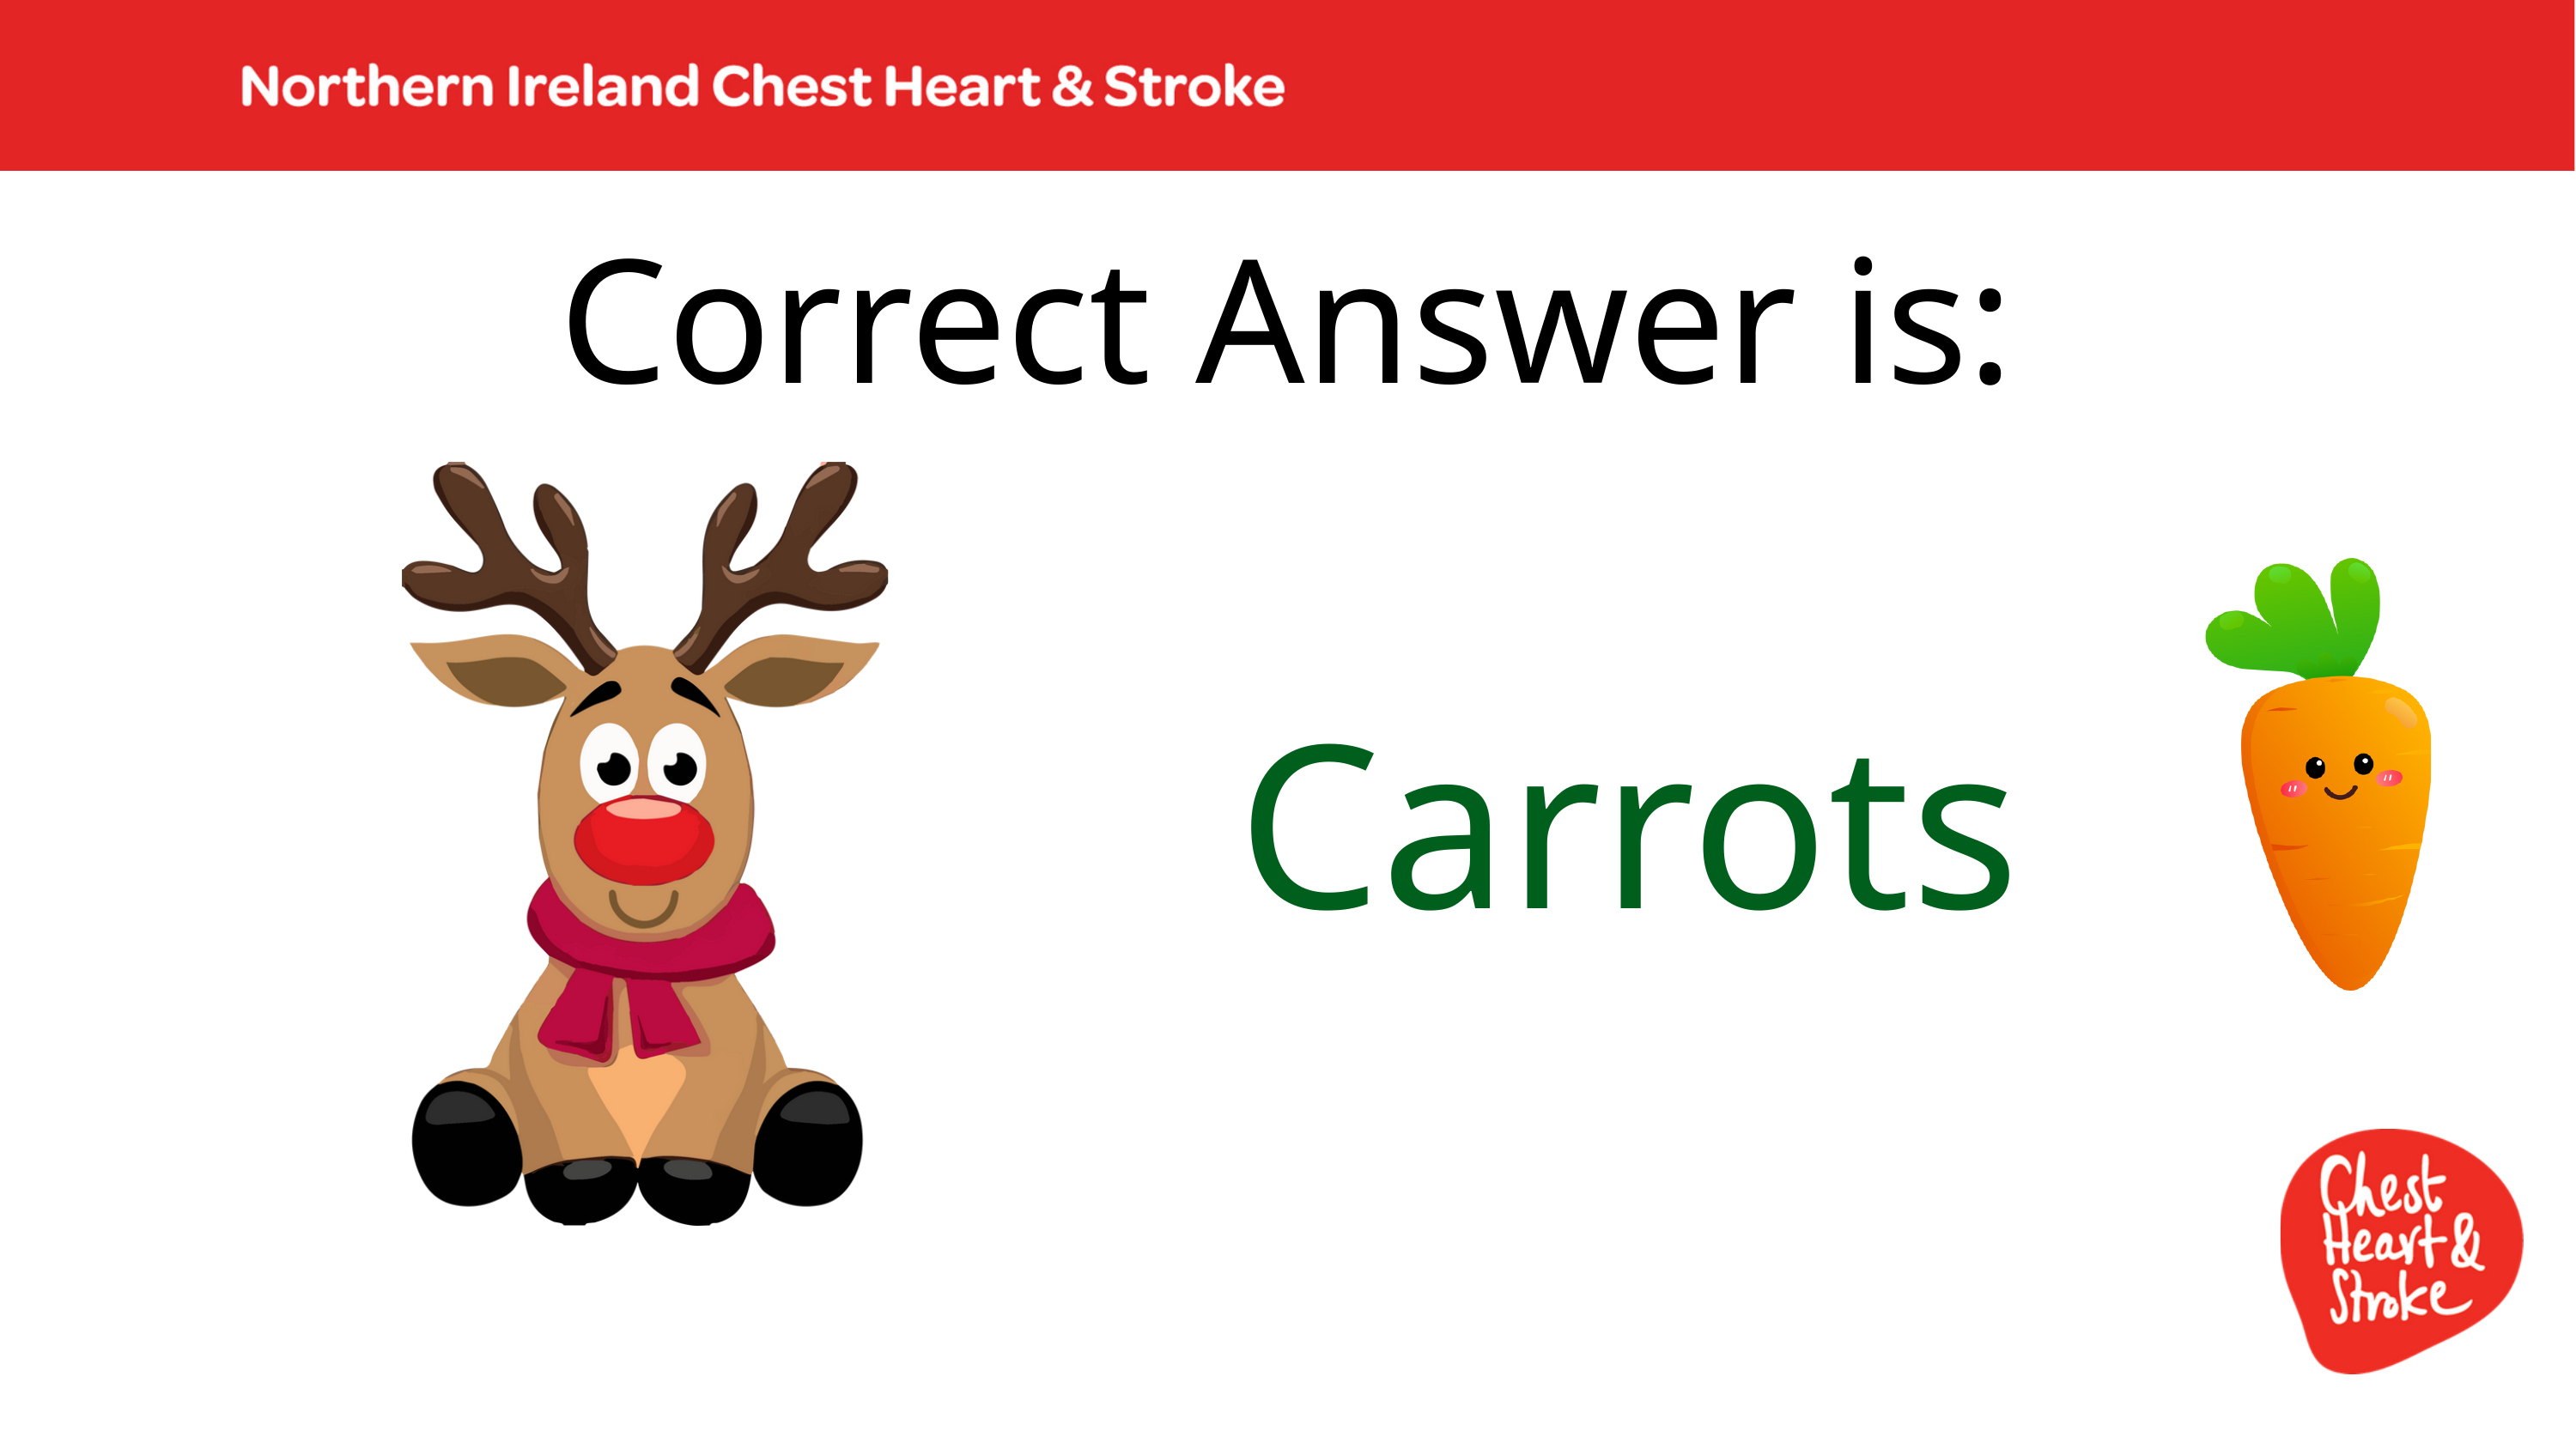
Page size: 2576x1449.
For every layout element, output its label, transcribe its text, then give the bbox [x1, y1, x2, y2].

text_box [2205, 558, 2432, 991]
text_box [402, 462, 889, 1226]
text_box Carrots [1211, 636, 2046, 955]
text_box Correct Answer is: [0, 177, 2576, 418]
text_box [2280, 1129, 2524, 1374]
text_box [0, 0, 2575, 171]
